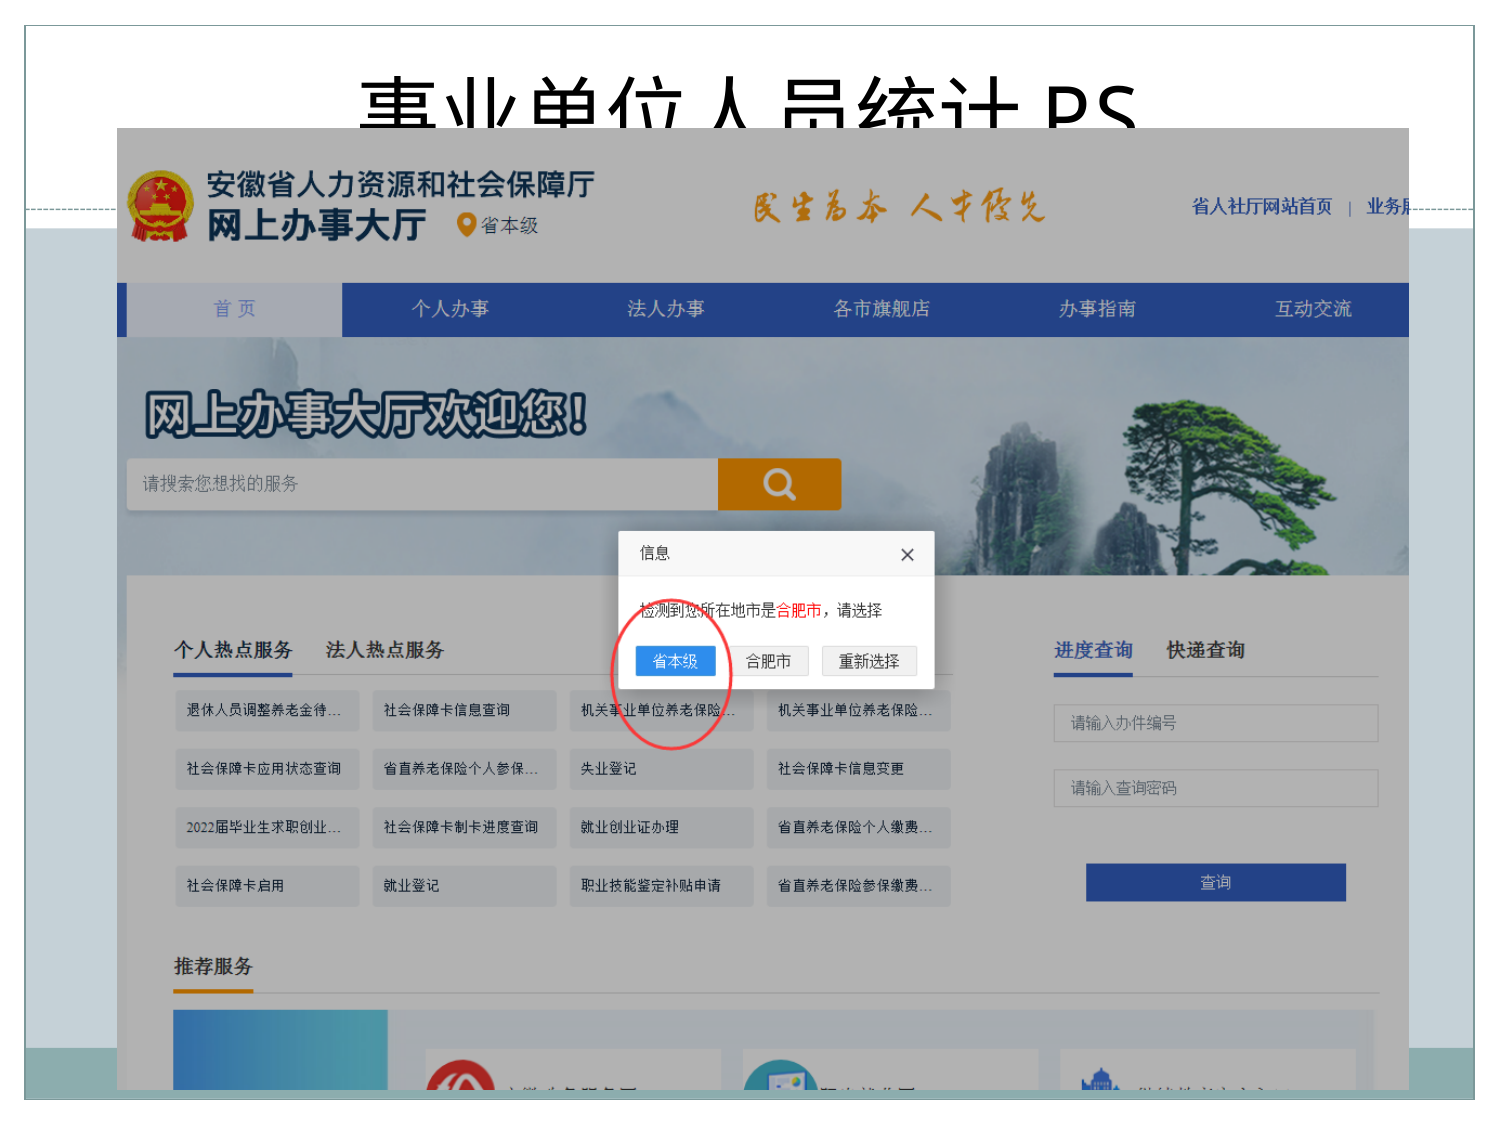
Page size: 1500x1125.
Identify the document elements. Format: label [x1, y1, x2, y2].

picture [116, 128, 1409, 1091]
